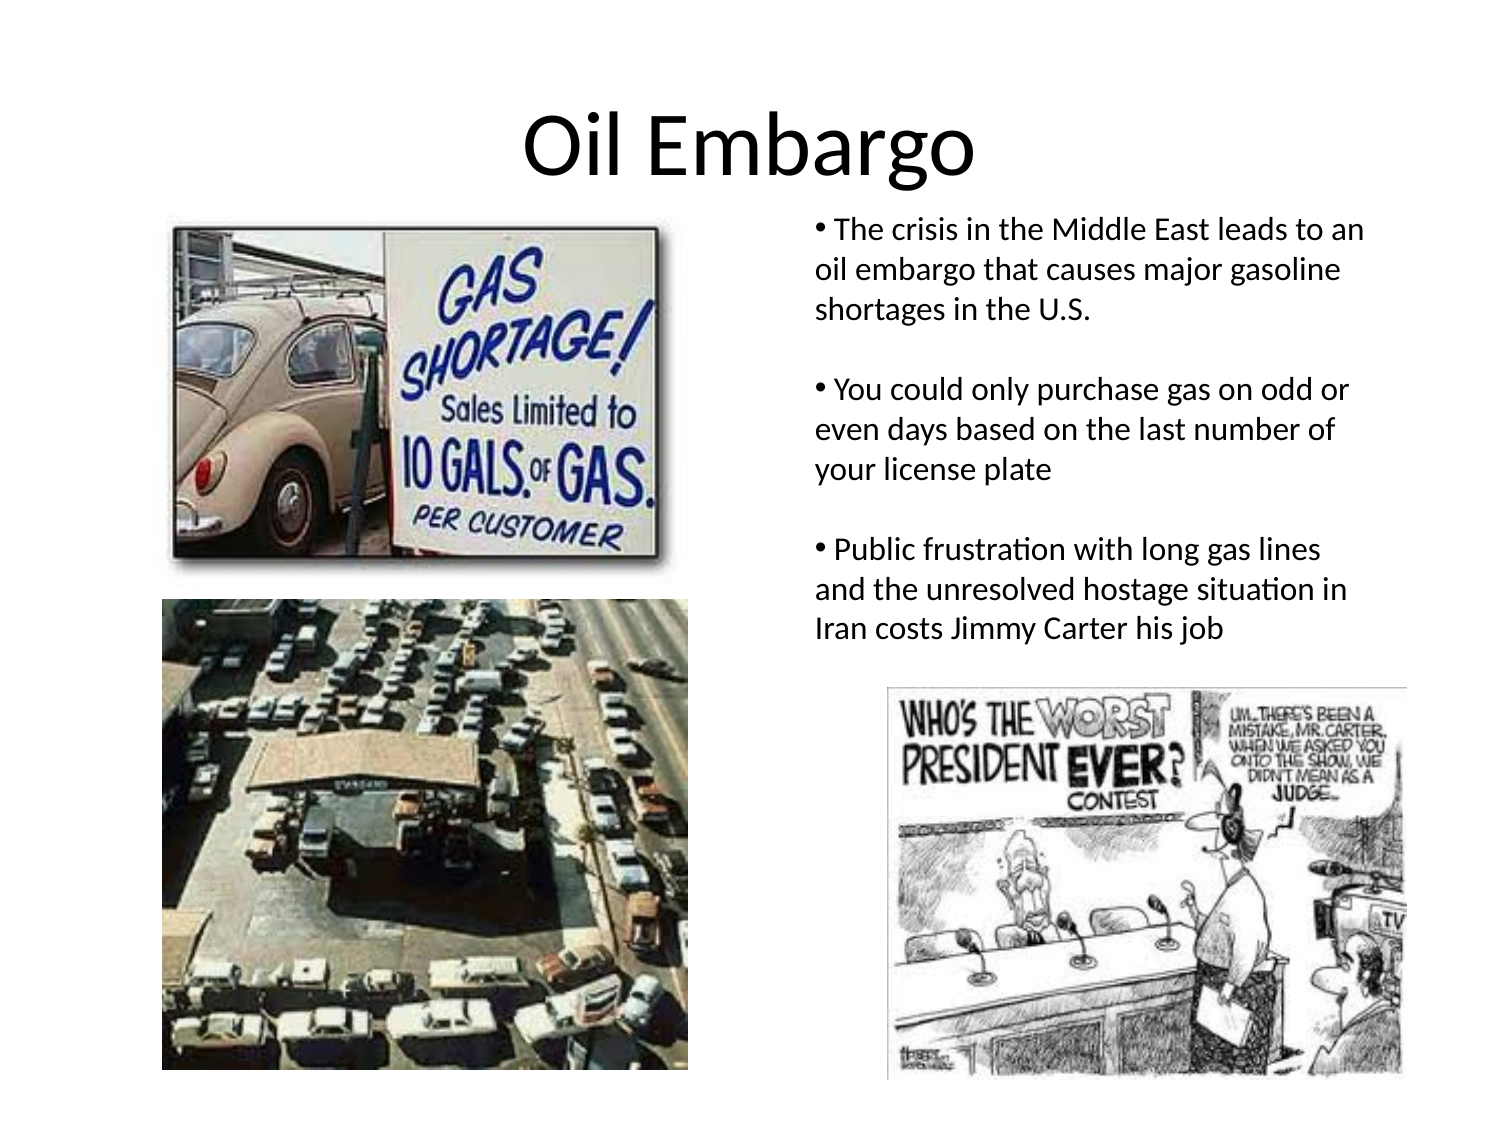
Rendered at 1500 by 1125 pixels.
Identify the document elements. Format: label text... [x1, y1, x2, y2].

picture [887, 687, 1407, 1080]
picture [162, 599, 688, 1070]
text_box The crisis in the Middle East leads to an oil embargo that causes major gasoline shortages in the U.S. You could only purchase gas on odd or even days based on the last number of your license plate Public frustration with long gas lines and the unresolved hostage situation in Iran costs Jimmy Carter his job [799, 199, 1388, 654]
title Oil Embargo [75, 45, 1425, 233]
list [149, 199, 690, 601]
